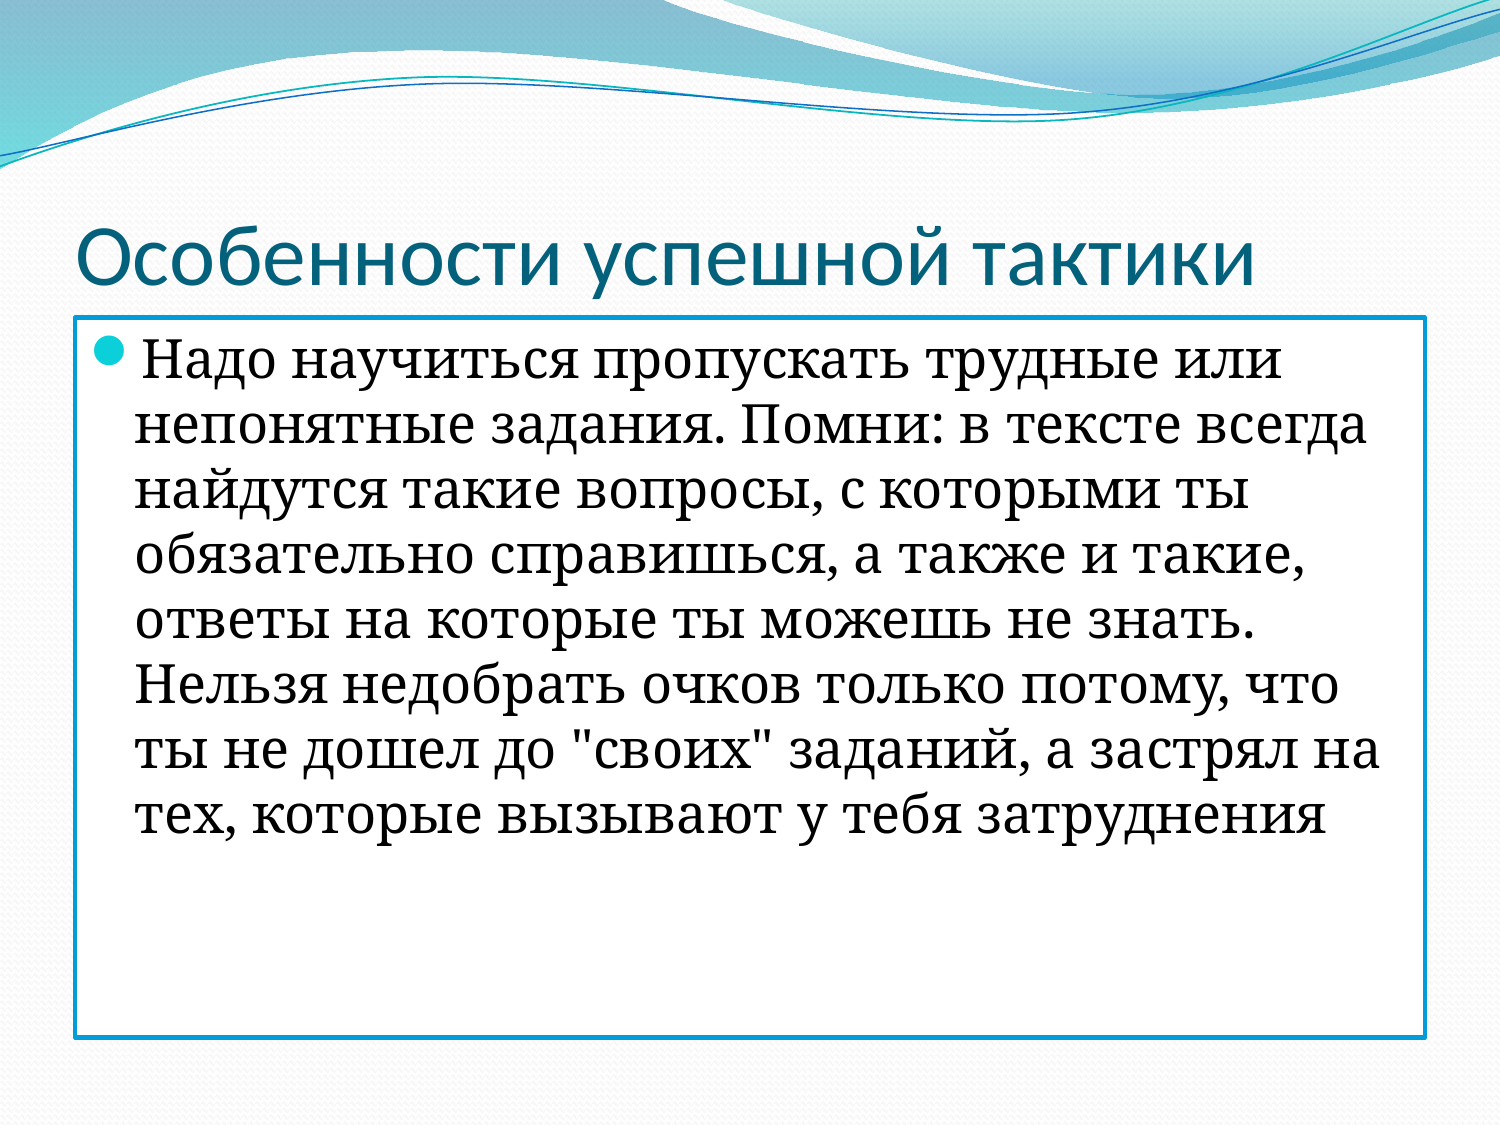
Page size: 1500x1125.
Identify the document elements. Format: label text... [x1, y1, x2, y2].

list Надо научиться пропускать трудные или непонятные задания. Помни: в тексте всегда найдутся такие вопросы, с которыми ты обязательно справишься, а также и такие, ответы на которые ты можешь не знать. Нельзя недобрать очков только потому, что ты не дошел до "своих" заданий, а застрял на тех, которые вызывают у тебя затруднения [73, 315, 1427, 1040]
title Особенности успешной тактики [75, 115, 1425, 303]
